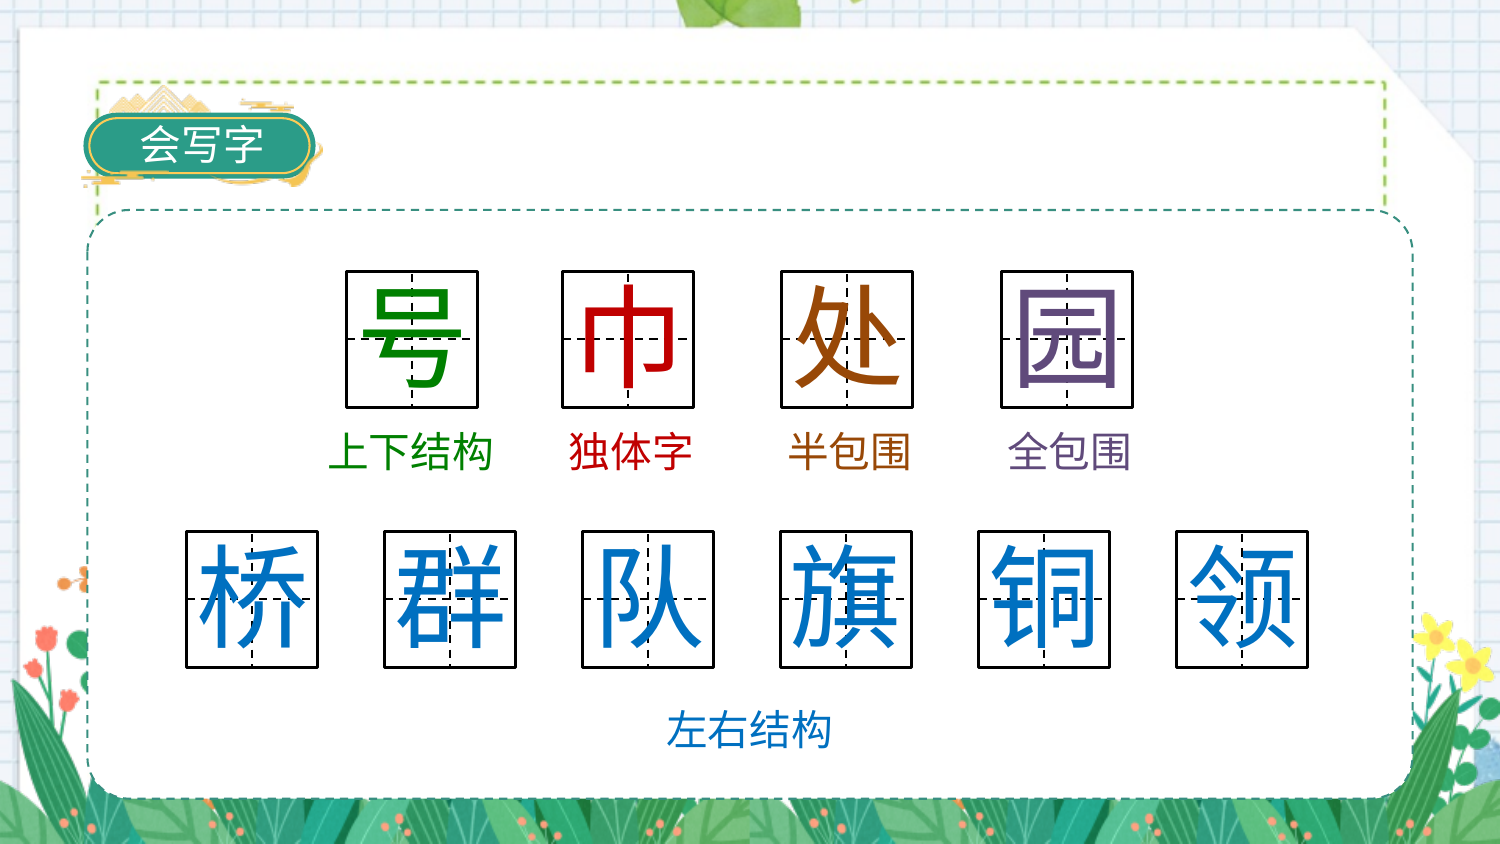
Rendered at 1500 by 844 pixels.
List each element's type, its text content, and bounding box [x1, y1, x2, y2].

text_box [383, 527, 518, 669]
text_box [1000, 267, 1135, 409]
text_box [780, 267, 915, 409]
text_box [1175, 527, 1310, 669]
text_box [779, 527, 914, 669]
text_box 独体字 [553, 418, 709, 484]
picture [0, 0, 1500, 844]
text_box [581, 527, 716, 669]
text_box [561, 267, 696, 409]
text_box 上下结构 [312, 418, 510, 484]
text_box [345, 267, 480, 409]
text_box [185, 527, 320, 669]
text_box 全包围 [992, 418, 1148, 484]
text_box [977, 527, 1112, 669]
text_box 半包围 [772, 418, 928, 484]
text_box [81, 85, 323, 188]
text_box [86, 208, 1414, 566]
